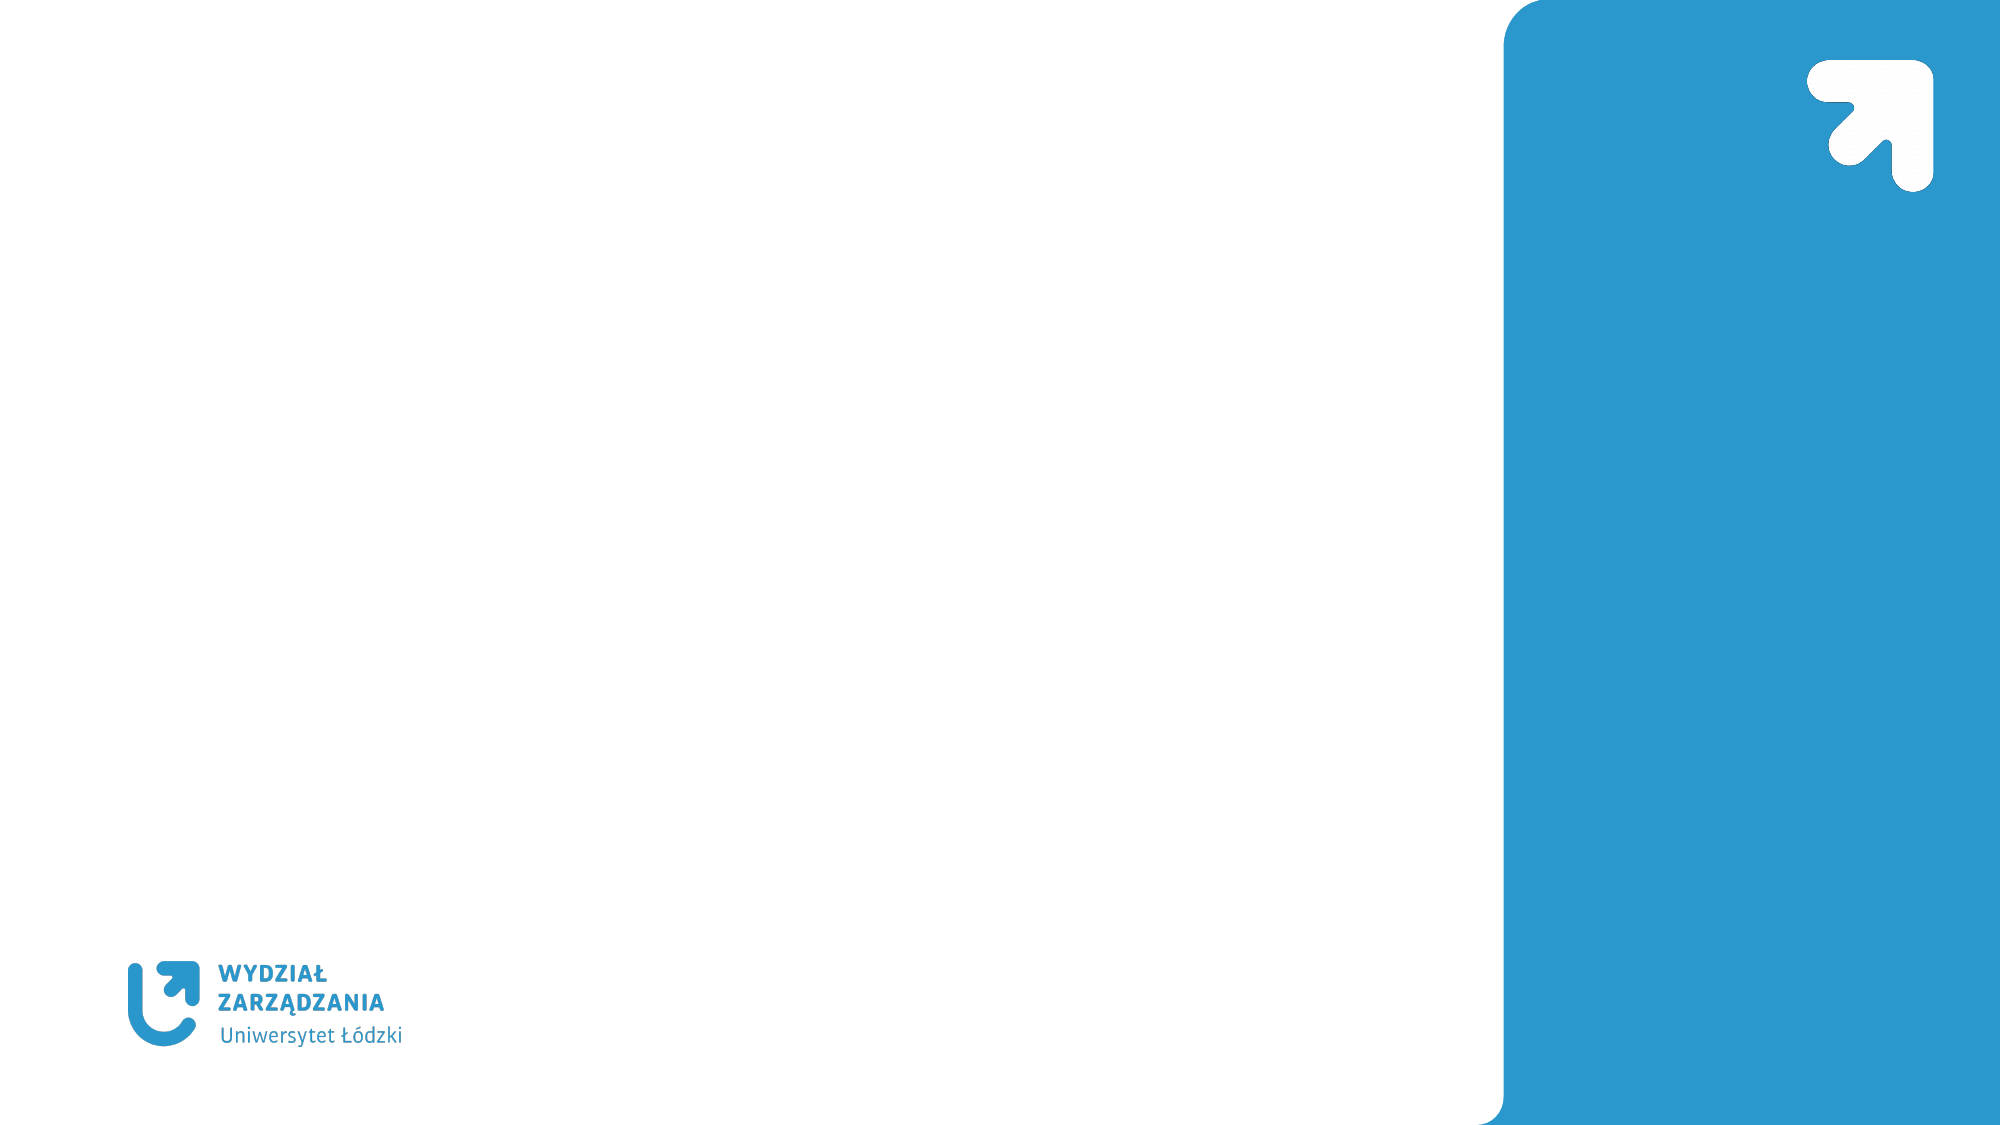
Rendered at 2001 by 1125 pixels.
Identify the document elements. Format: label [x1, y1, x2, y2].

picture [128, 961, 401, 1047]
picture [1807, 60, 1934, 192]
